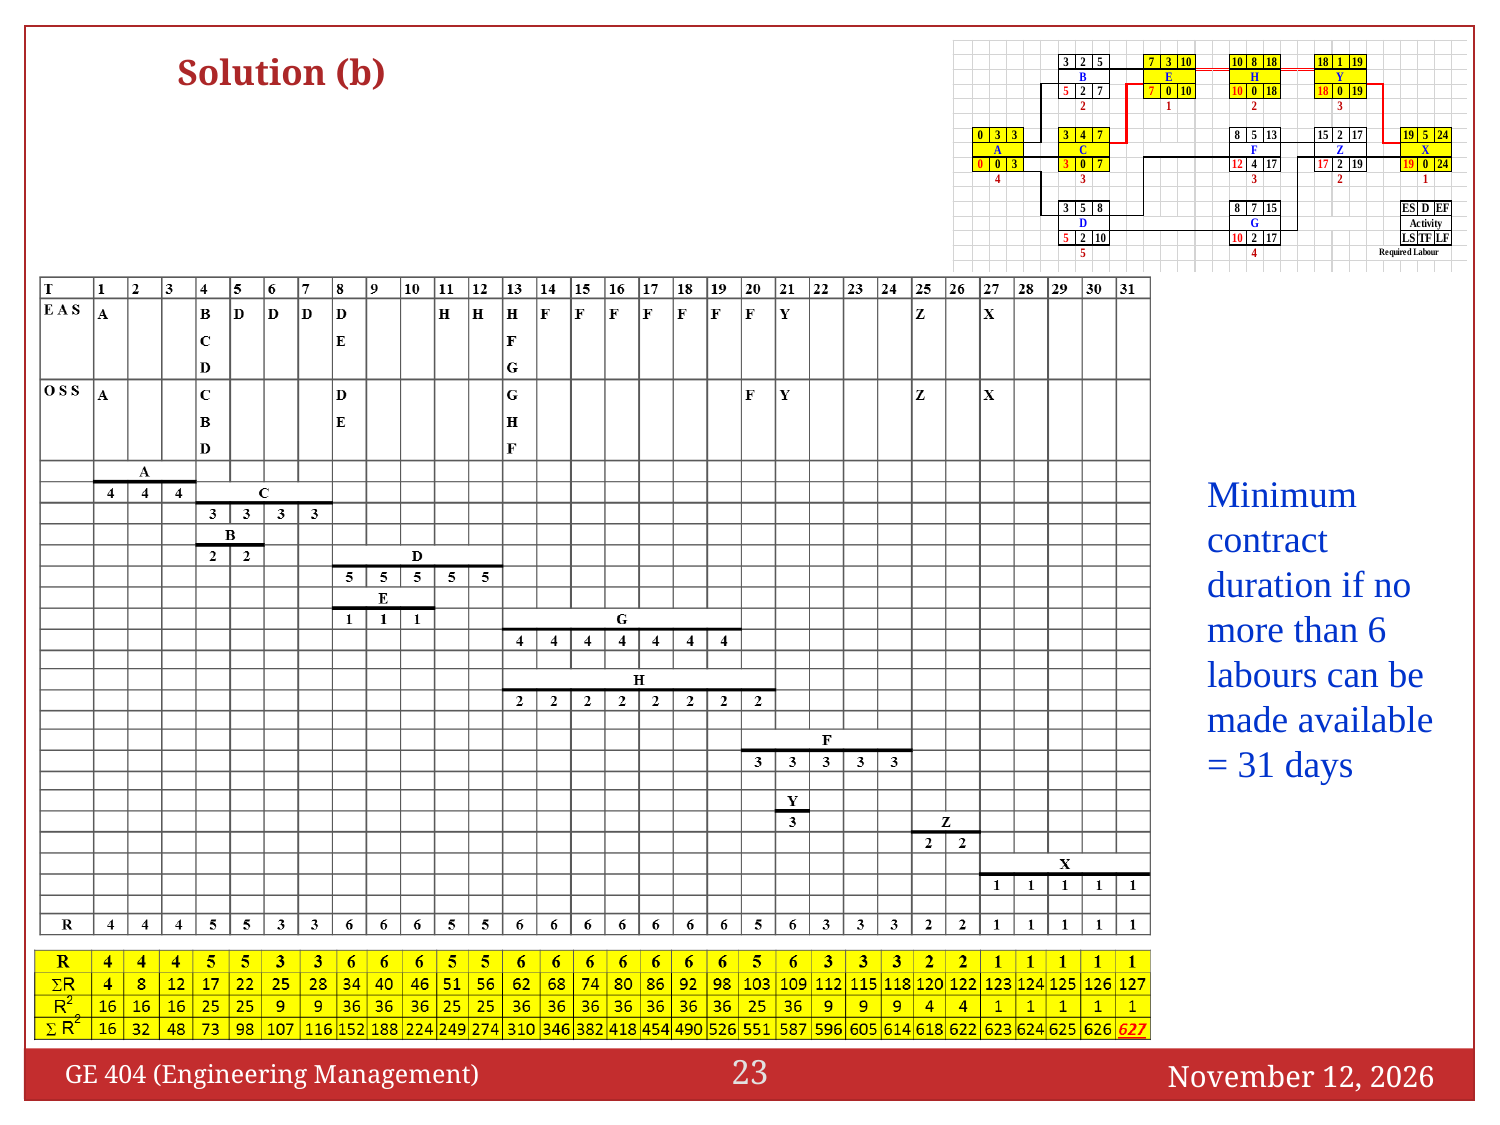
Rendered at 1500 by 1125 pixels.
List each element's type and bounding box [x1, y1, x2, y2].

footer [50, 1051, 638, 1112]
slide_number [950, 1050, 1450, 1111]
picture [952, 39, 1468, 273]
picture [33, 274, 1154, 1051]
text_box [1192, 462, 1468, 793]
slide_number [699, 1051, 800, 1110]
title [31, 42, 532, 100]
